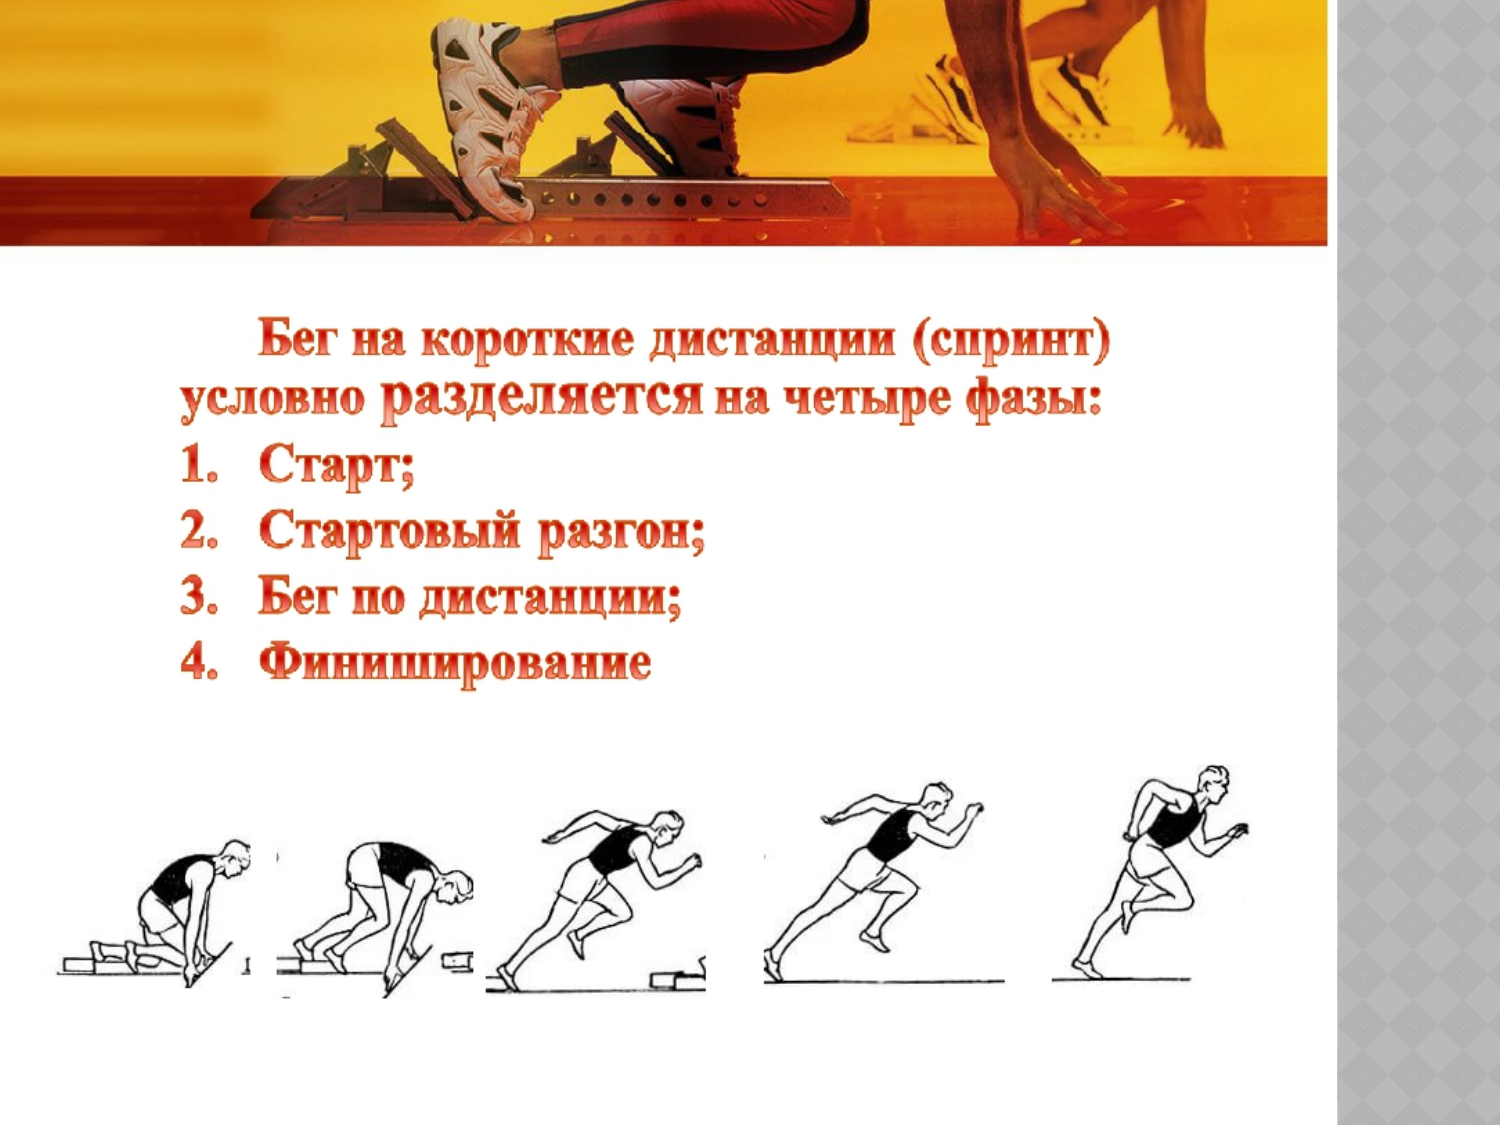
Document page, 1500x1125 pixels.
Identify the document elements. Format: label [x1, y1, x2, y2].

list [0, 0, 1330, 1060]
